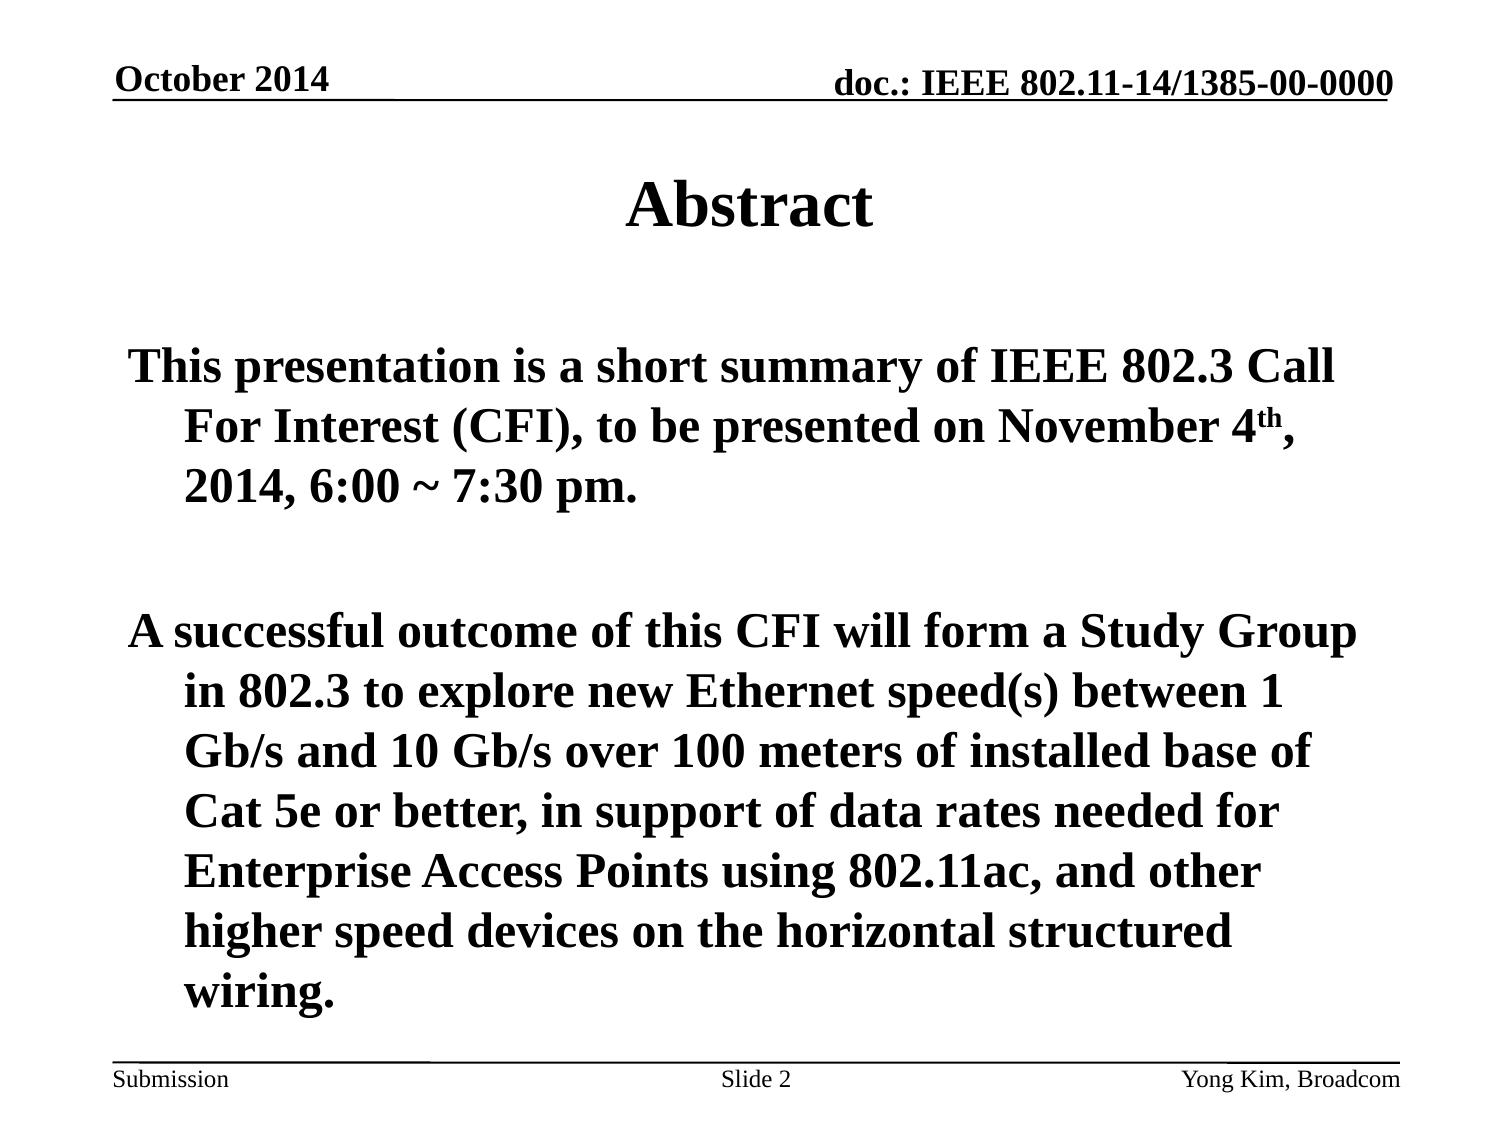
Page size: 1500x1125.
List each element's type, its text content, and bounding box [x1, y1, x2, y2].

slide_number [114, 54, 540, 100]
list This presentation is a short summary of IEEE 802.3 Call For Interest (CFI), to be presented on November 4th, 2014, 6:00 ~ 7:30 pm. A successful outcome of this CFI will form a Study Group in 802.3 to explore new Ethernet speed(s) between 1 Gb/s and 10 Gb/s over 100 meters of installed base of Cat 5e or better, in support of data rates needed for Enterprise Access Points using 802.11ac, and other higher speed devices on the horizontal structured wiring. [112, 324, 1388, 1001]
title Abstract [112, 112, 1388, 288]
slide_number Slide 2 [712, 1061, 800, 1123]
footer Yong Kim, Broadcom [902, 1061, 1402, 1093]
